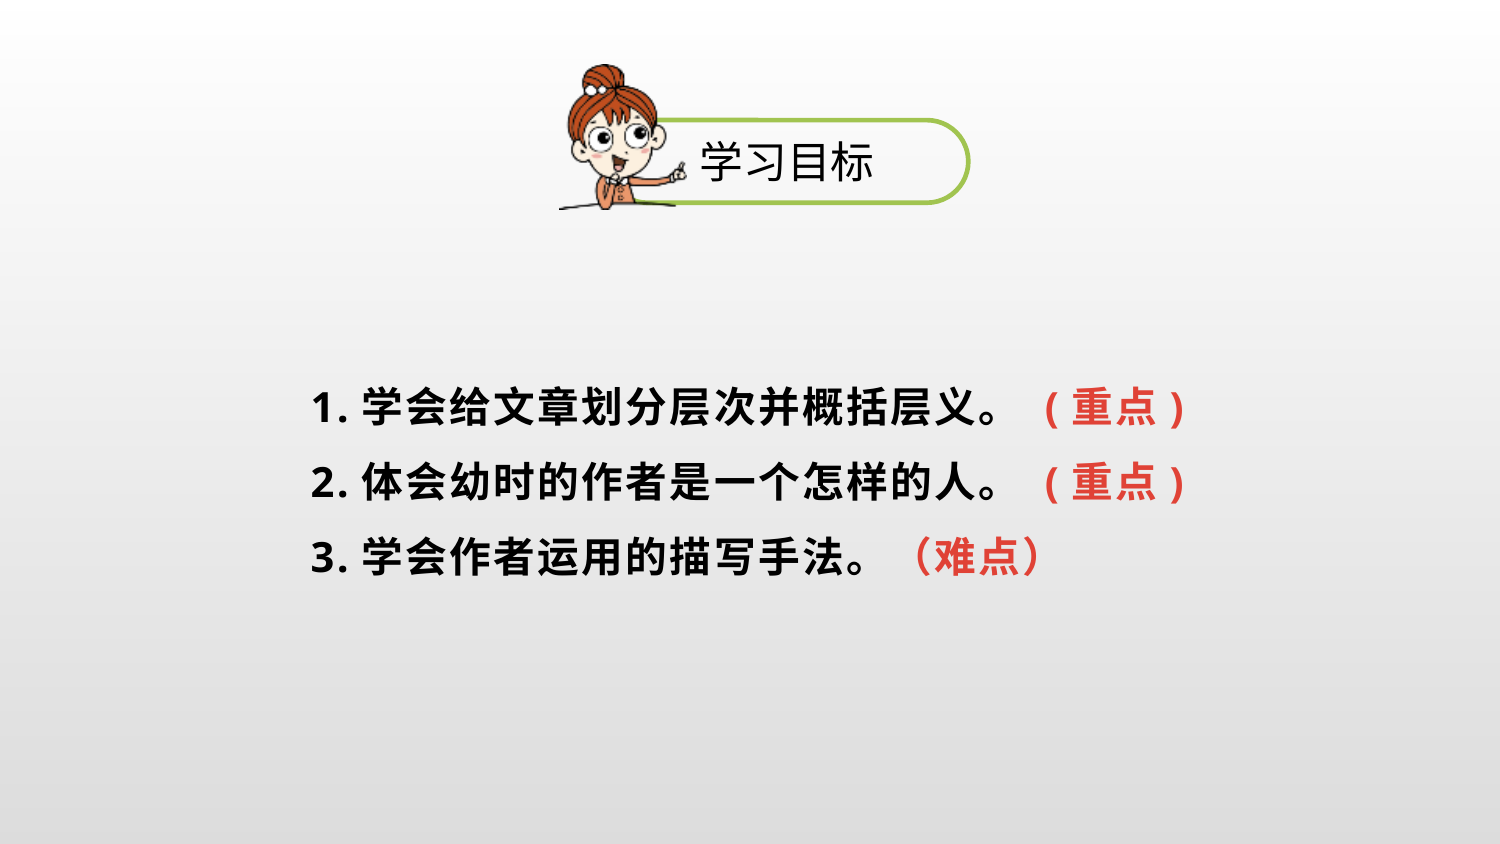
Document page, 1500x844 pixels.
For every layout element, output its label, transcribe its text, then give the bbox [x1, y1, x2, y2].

list 1.学会给文章划分层次并概括层义。 (重点) 2.体会幼时的作者是一个怎样的人。 (重点) 3.学会作者运用的描写手法。（难点） [298, 355, 1313, 592]
picture [559, 64, 687, 210]
text_box 学习目标 [687, 119, 970, 204]
